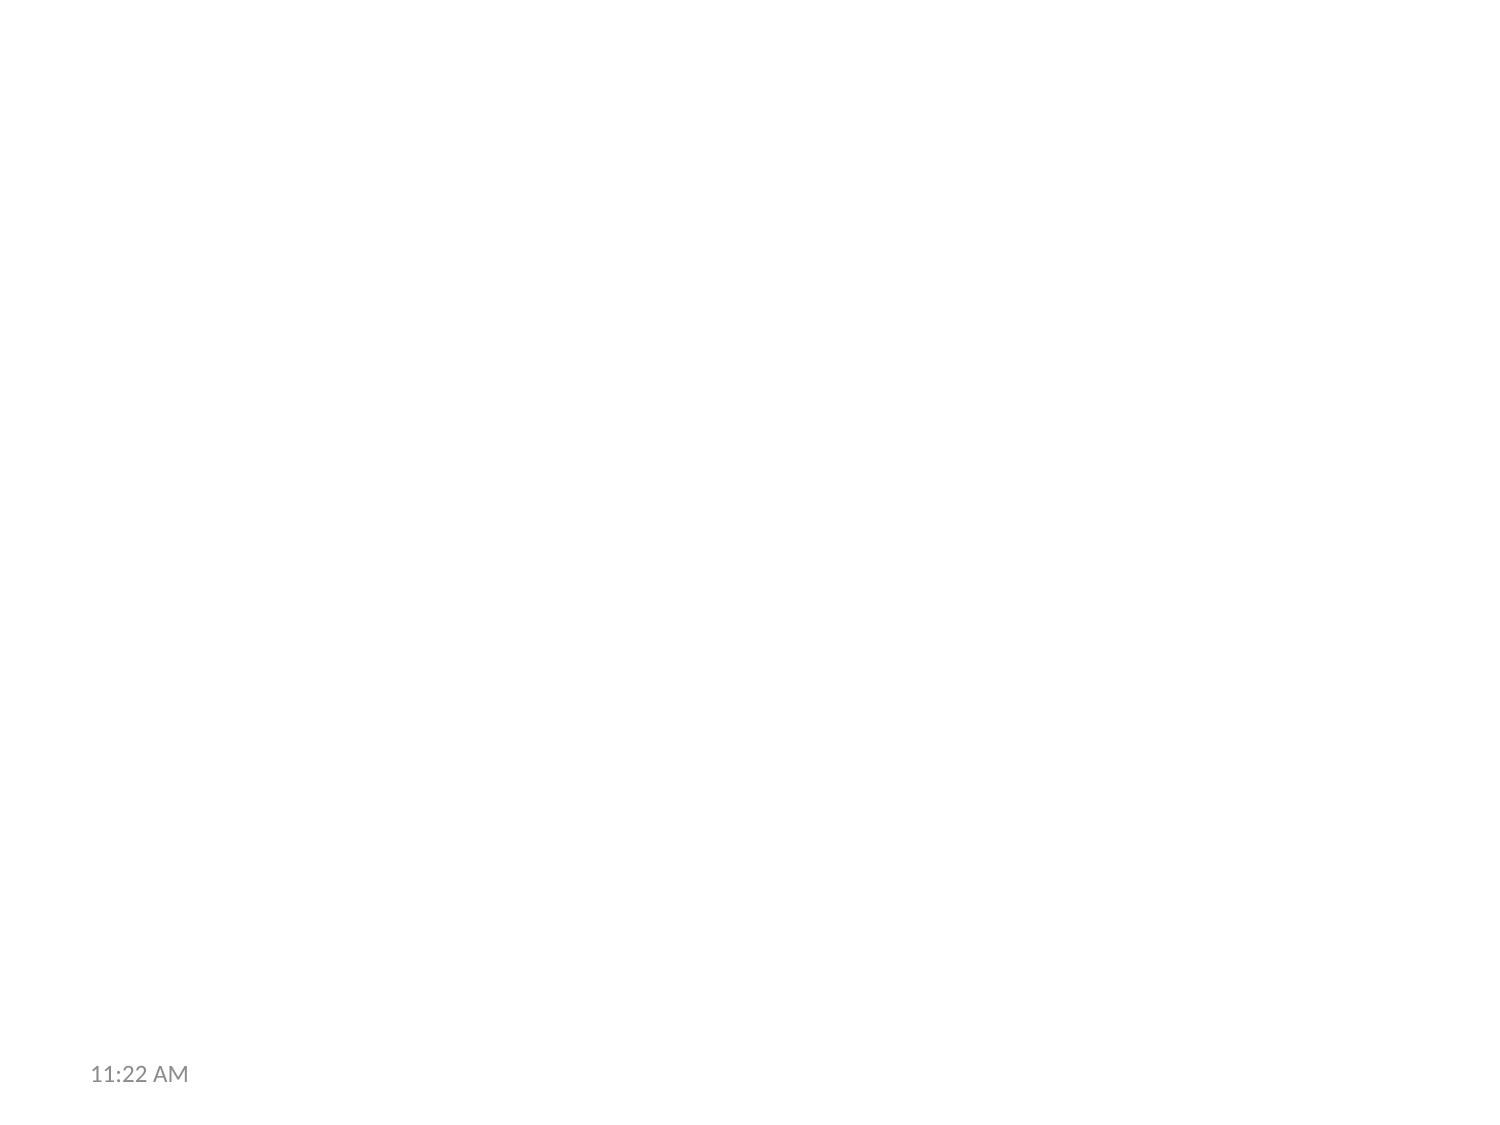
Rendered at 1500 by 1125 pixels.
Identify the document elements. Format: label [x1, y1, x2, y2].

slide_number [75, 1042, 425, 1103]
